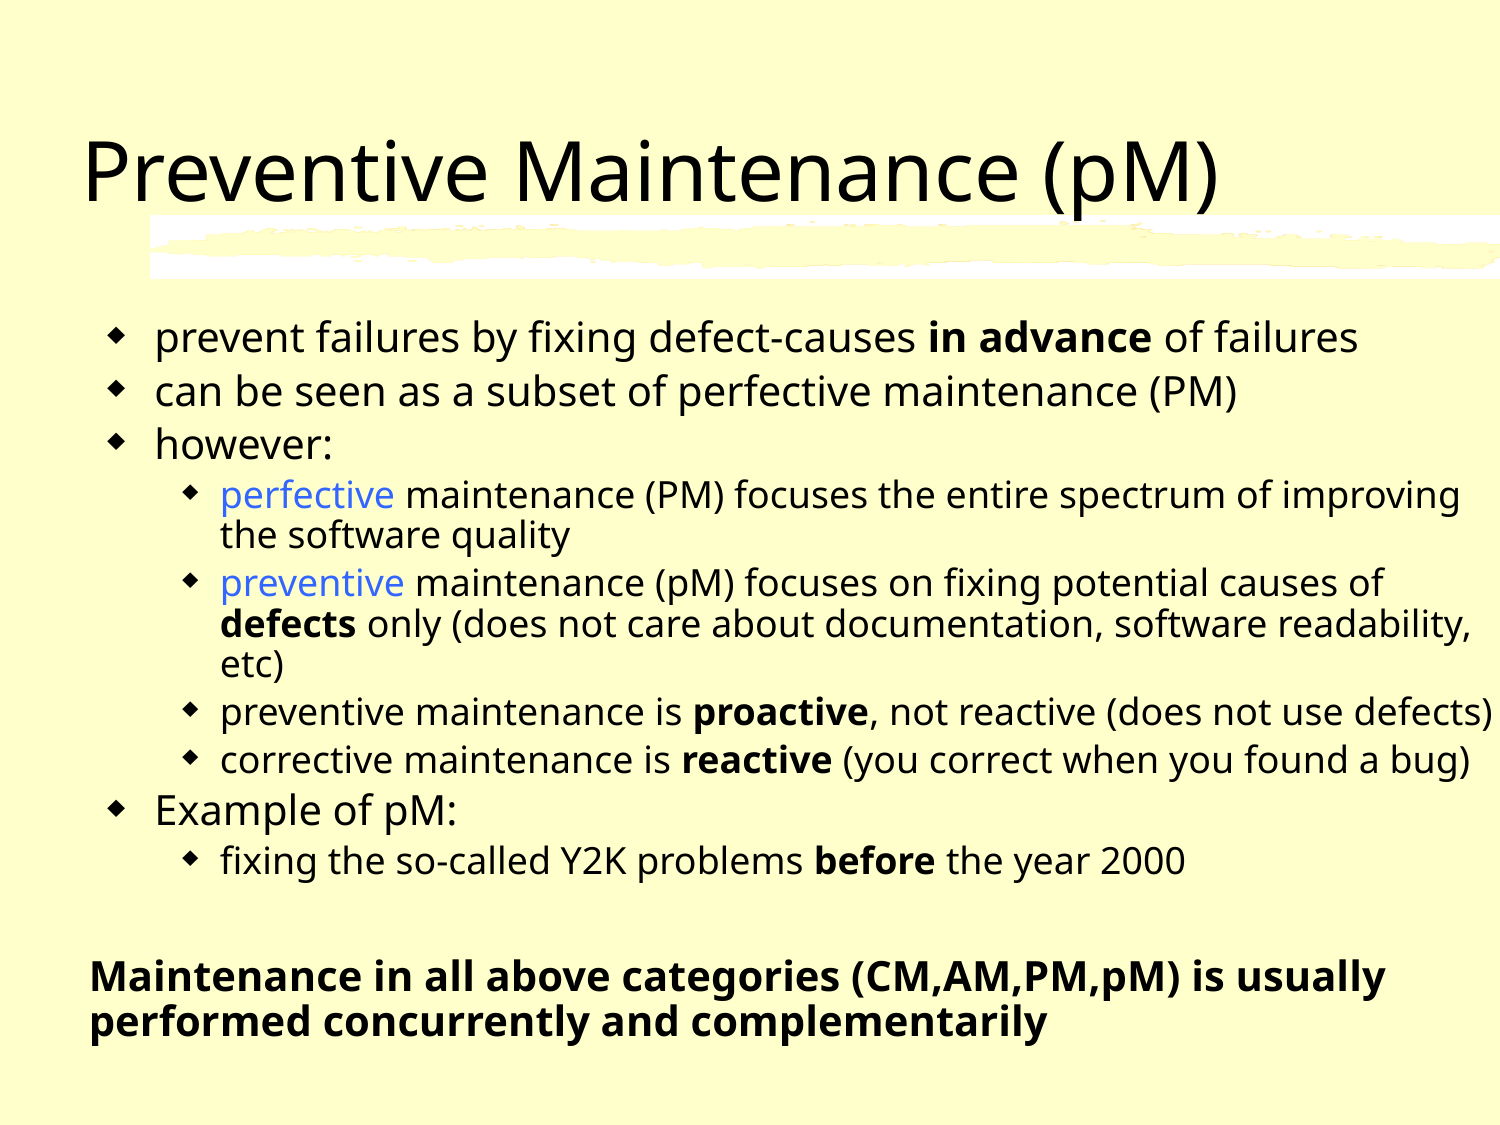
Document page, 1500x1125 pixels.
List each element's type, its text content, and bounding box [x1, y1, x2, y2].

title Preventive Maintenance (pM) [66, 37, 1447, 225]
list prevent failures by fixing defect-causes in advance of failures can be seen as a subset of perfective maintenance (PM) however: perfective maintenance (PM) focuses the entire spectrum of improving the software quality preventive maintenance (pM) focuses on fixing potential causes of defects only (does not care about documentation, software readability, etc) preventive maintenance is proactive, not reactive (does not use defects) corrective maintenance is reactive (you correct when you found a bug) Example of pM: fixing the so-called Y2K problems before the year 2000 Maintenance in all above categories (CM,AM,PM,pM) is usually performed concurrently and complementarily [17, 309, 1500, 994]
text_box [70, 1021, 384, 1097]
